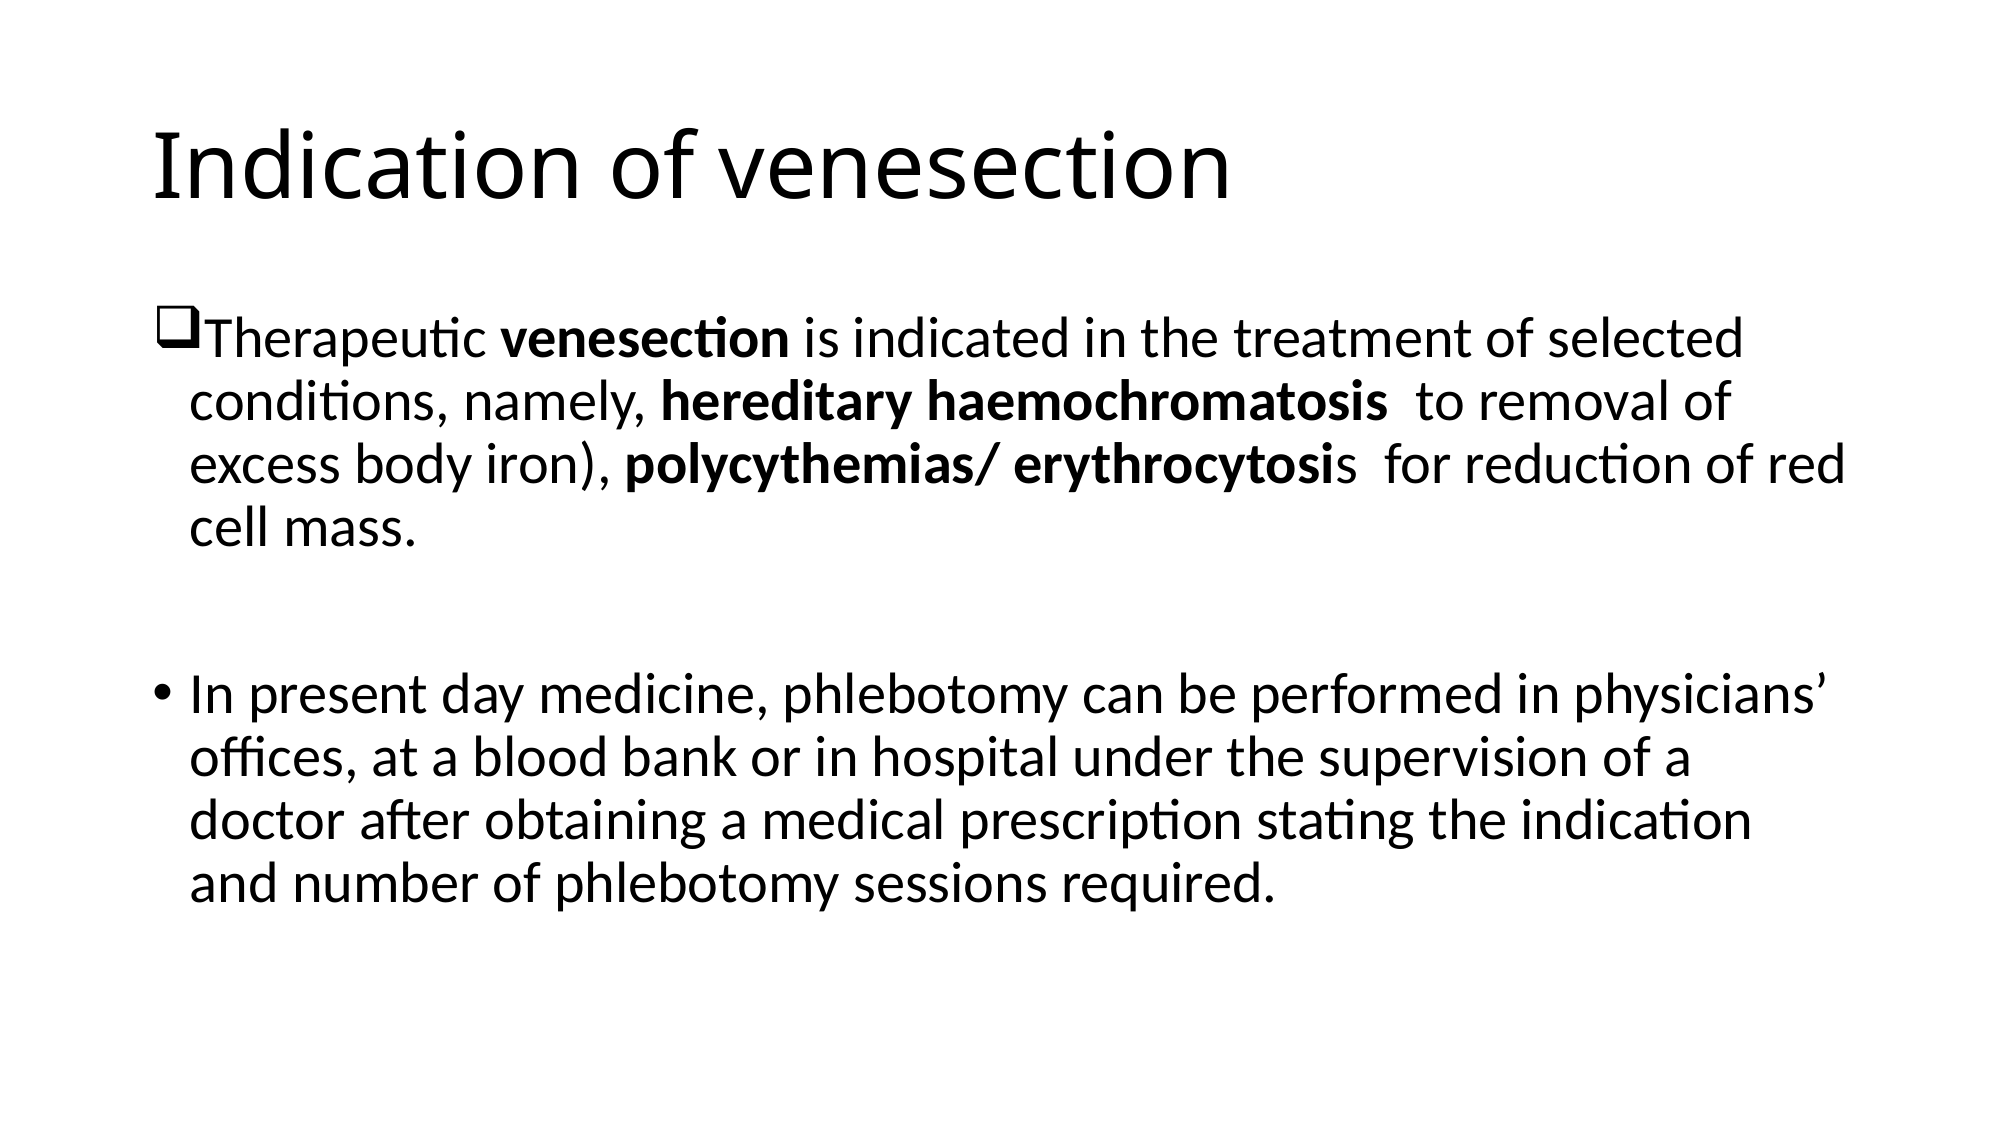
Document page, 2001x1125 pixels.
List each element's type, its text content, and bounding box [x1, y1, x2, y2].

title Indication of venesection [137, 59, 1863, 278]
list Therapeutic venesection is indicated in the treatment of selected conditions, namely, hereditary haemochromatosis to removal of excess body iron), polycythemias/ erythrocytosis for reduction of red cell mass. In present day medicine, phlebotomy can be performed in physicians’ offices, at a blood bank or in hospital under the supervision of a doctor after obtaining a medical prescription stating the indication and number of phlebotomy sessions required. [137, 299, 1863, 1014]
